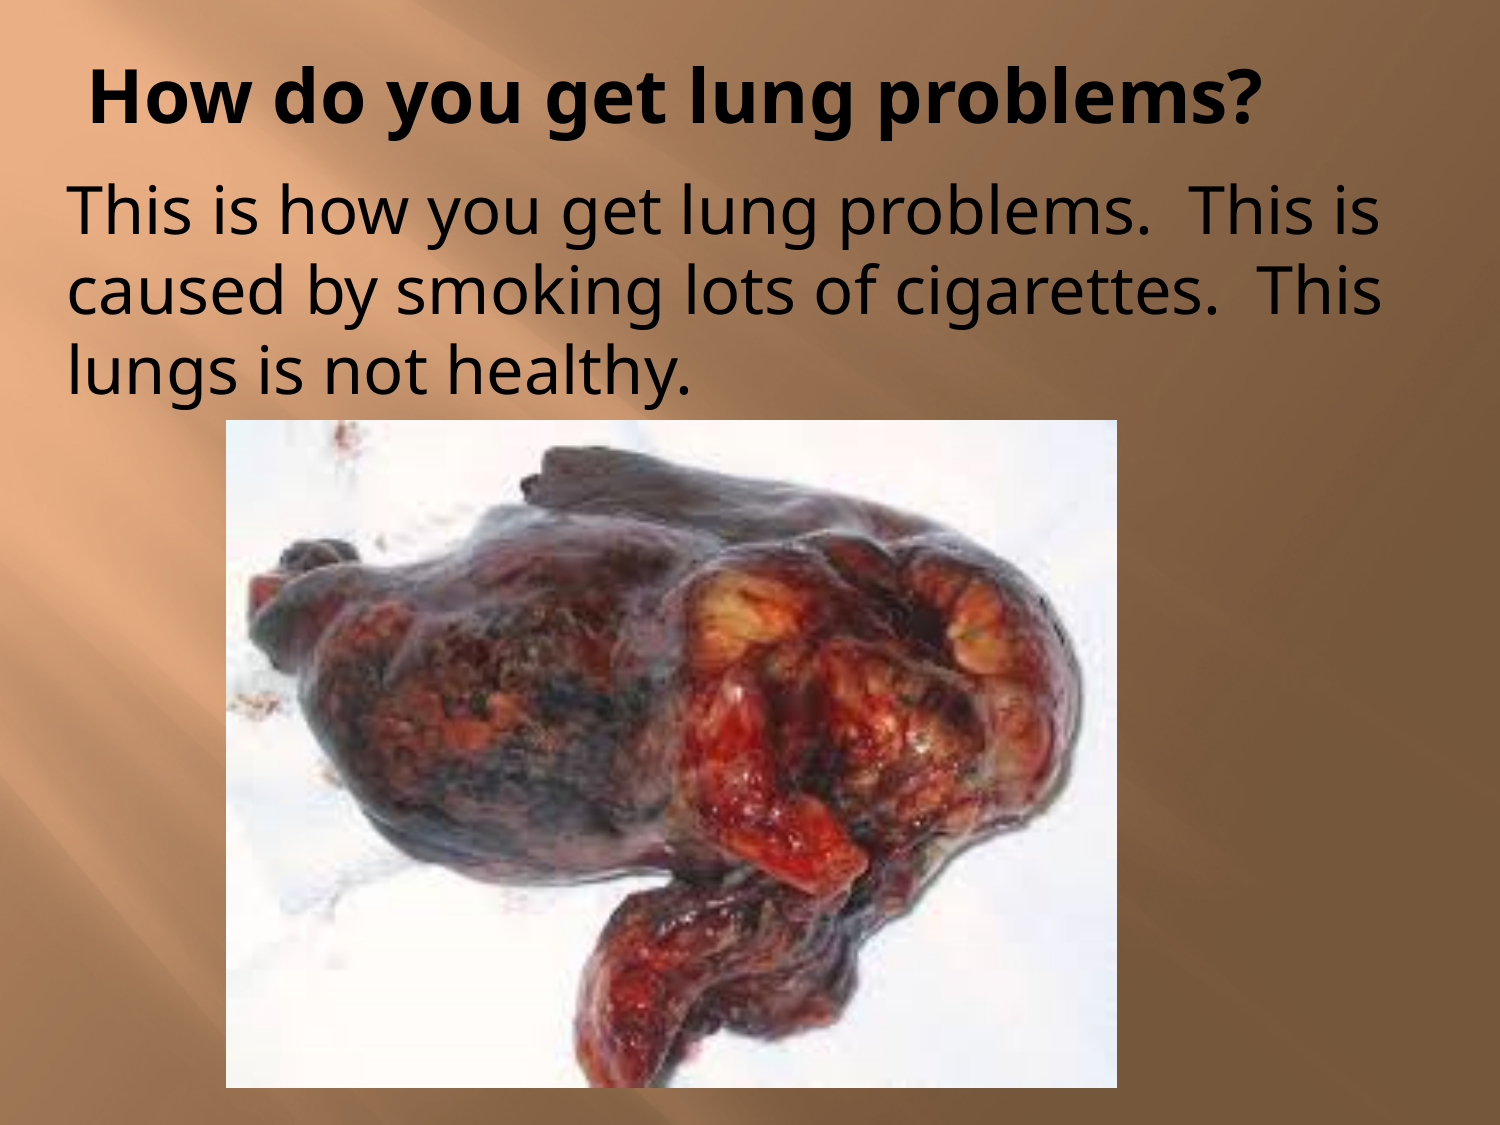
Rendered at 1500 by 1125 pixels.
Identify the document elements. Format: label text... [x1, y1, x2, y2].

title How do you get lung problems? [0, 0, 1351, 188]
list This is how you get lung problems. This is caused by smoking lots of cigarettes. This lungs is not healthy. [29, 160, 1424, 279]
picture [226, 420, 1117, 1088]
